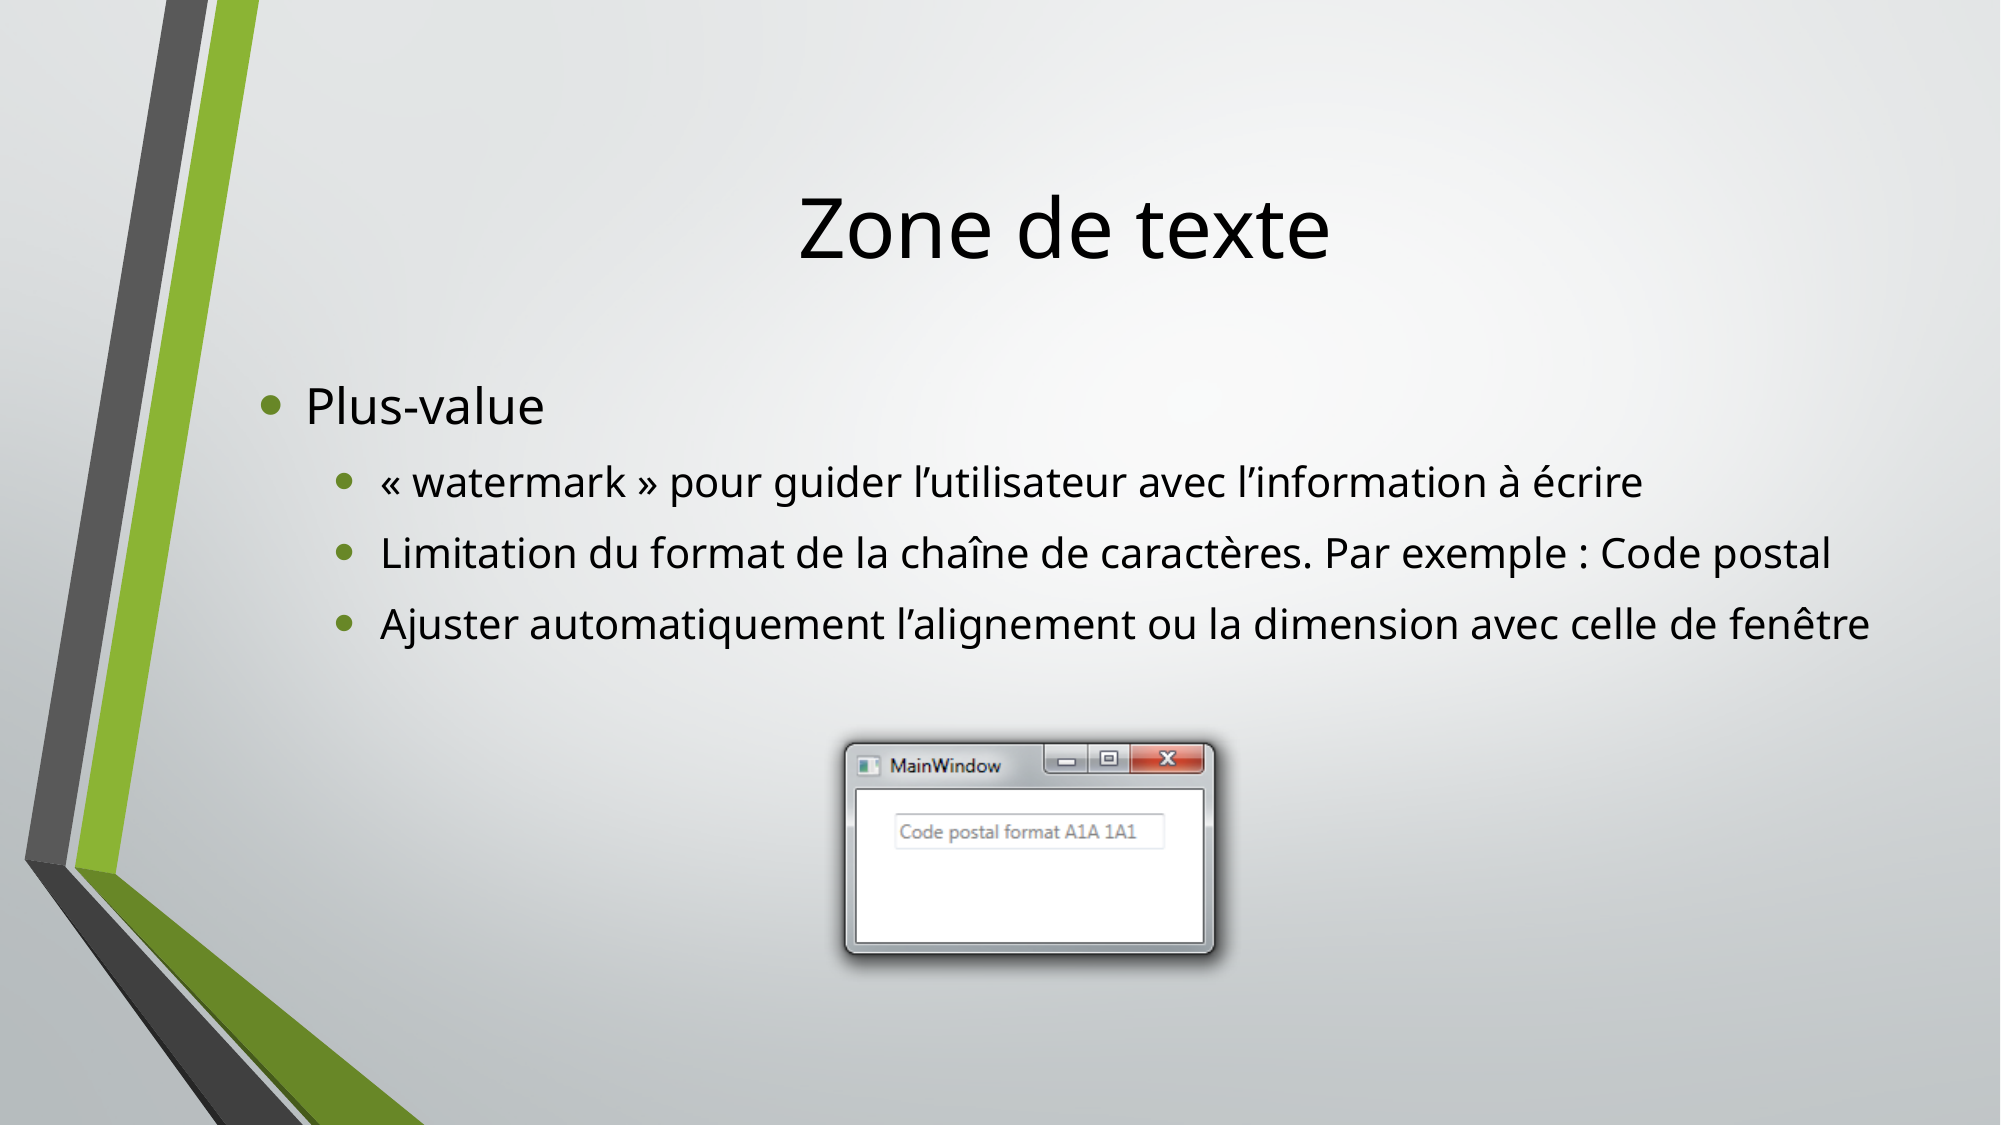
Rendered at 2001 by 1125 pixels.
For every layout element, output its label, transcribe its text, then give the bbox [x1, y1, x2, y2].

list Plus-value « watermark » pour guider l’utilisateur avec l’information à écrire Limitation du format de la chaîne de caractères. Par exemple : Code postal Ajuster automatiquement l’alignement ou la dimension avec celle de fenêtre [243, 345, 1887, 950]
picture [824, 724, 1244, 985]
title Zone de texte [243, 112, 1887, 338]
